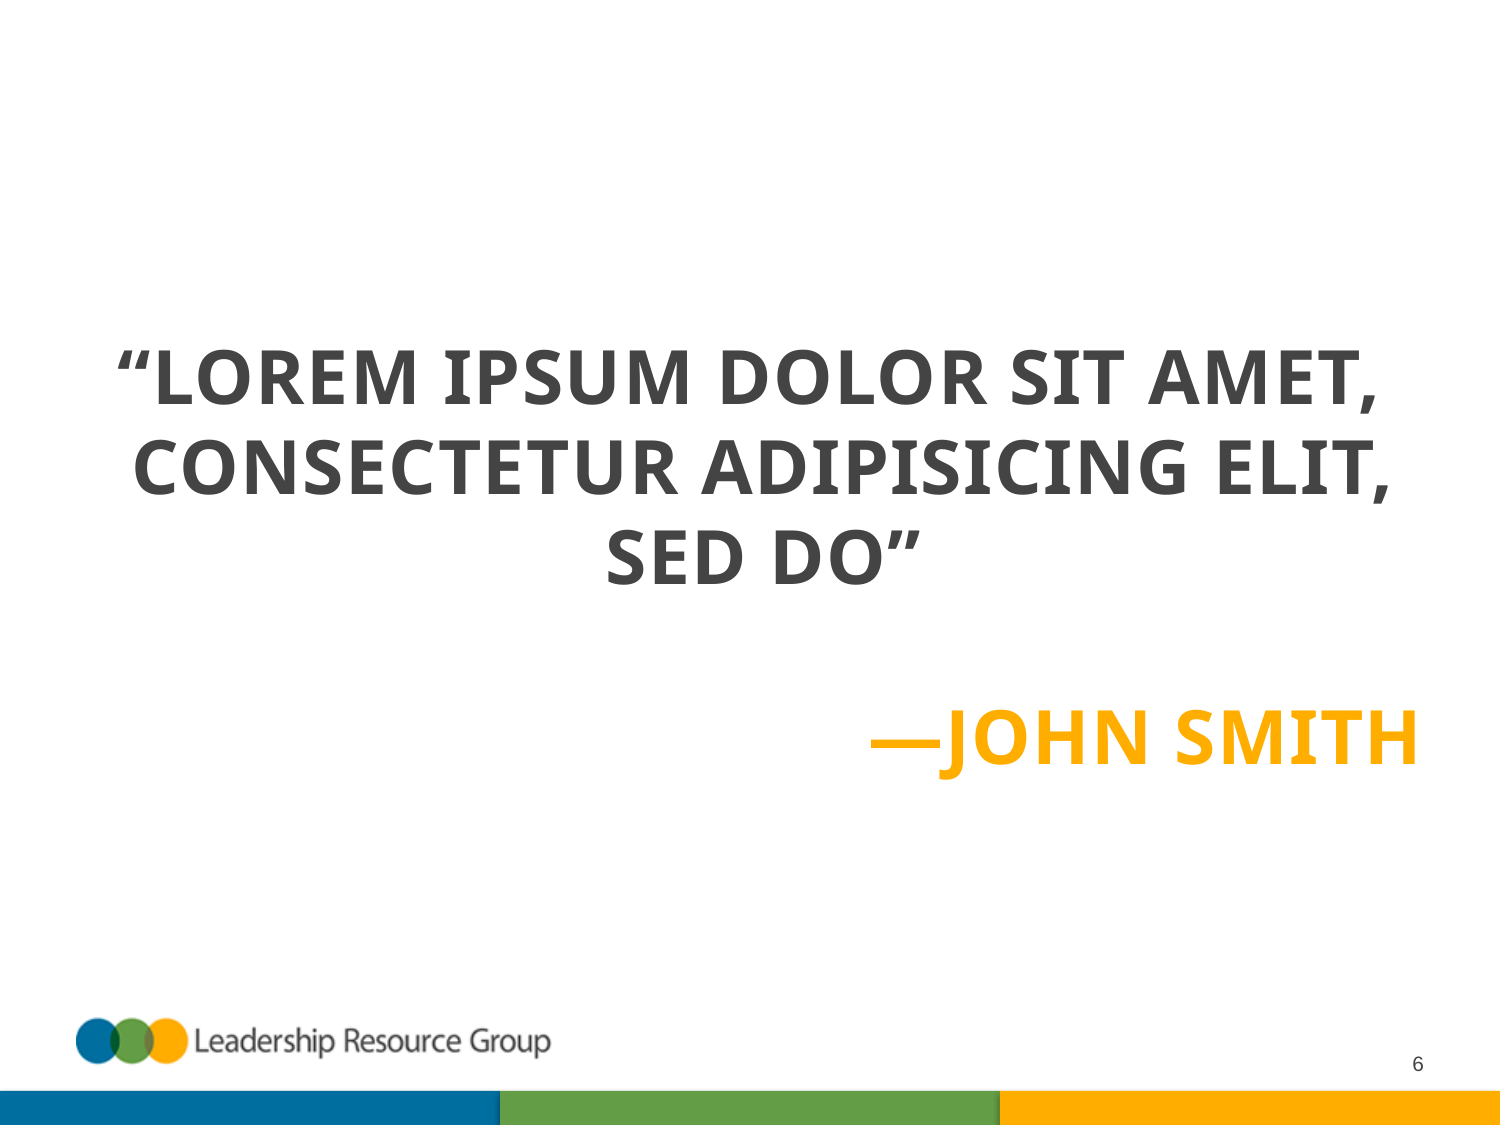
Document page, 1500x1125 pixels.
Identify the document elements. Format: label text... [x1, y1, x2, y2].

list “Lorem ipsum dolor sit amet, consectetur adipisicing elit, sed do” —John Smith [76, 327, 1423, 782]
picture [76, 1013, 577, 1067]
